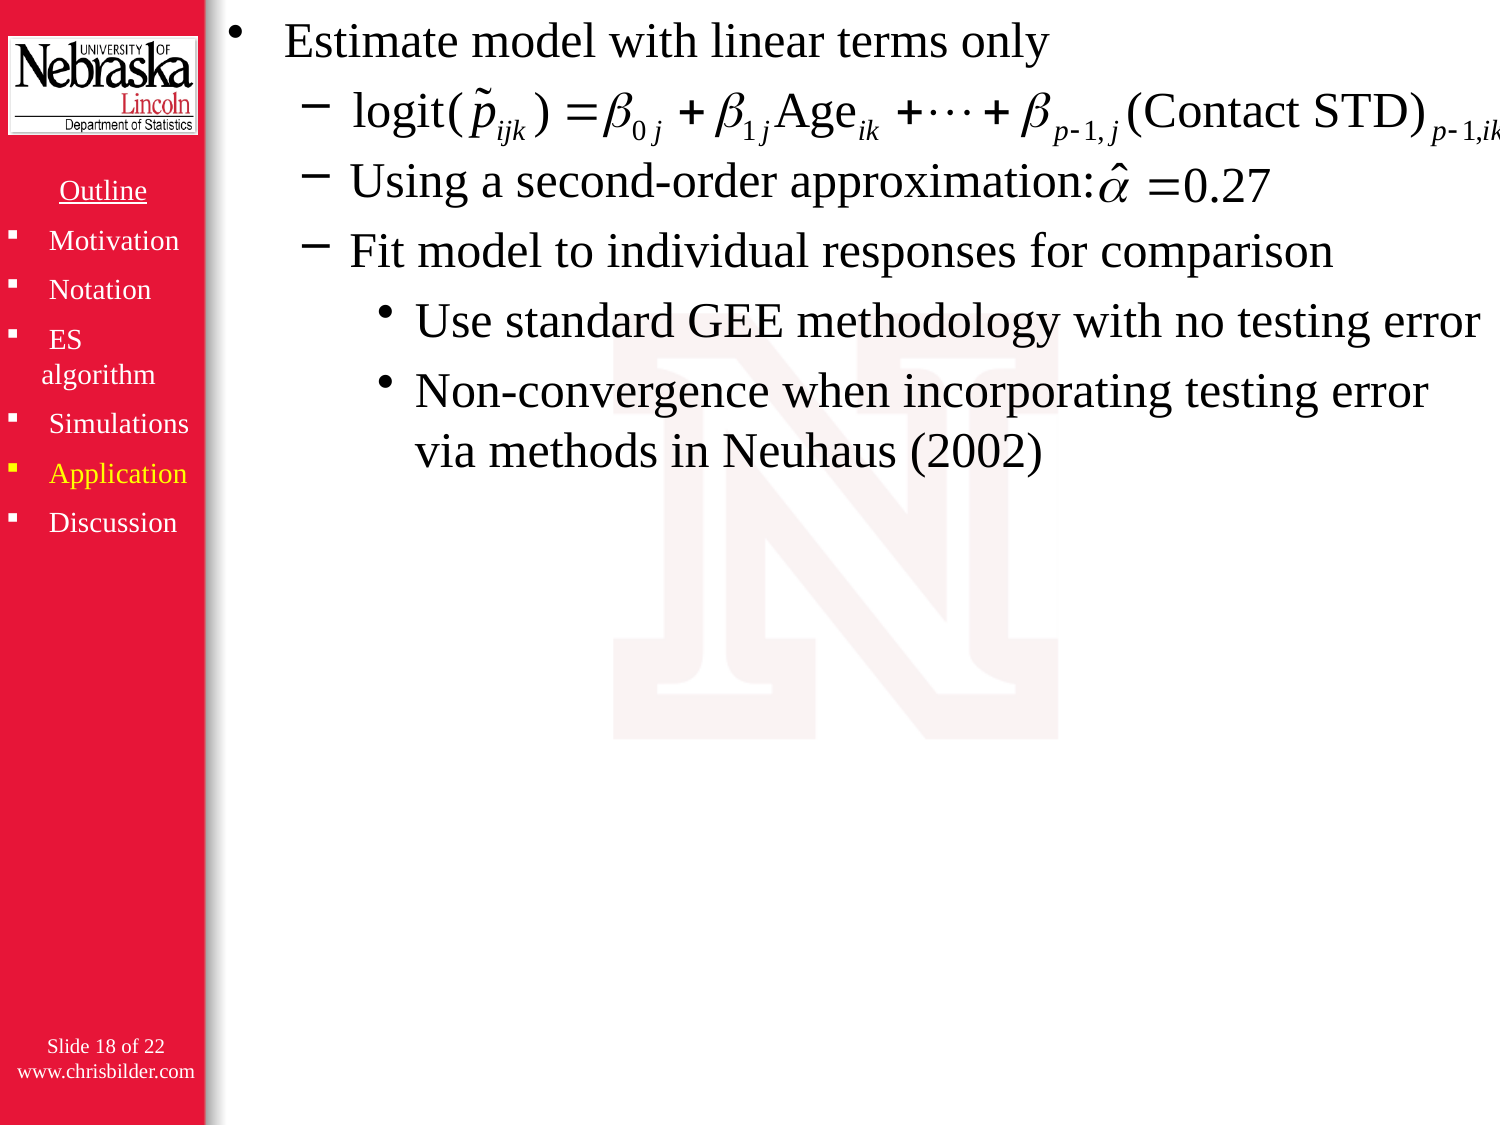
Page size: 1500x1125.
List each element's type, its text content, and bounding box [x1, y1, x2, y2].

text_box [1095, 161, 1276, 209]
list Estimate model with linear terms only Using a second-order approximation: Fit model to individual responses for comparison Use standard GEE methodology with no testing error Non-convergence when incorporating testing error via methods in Neuhaus (2002) [212, 0, 1500, 1100]
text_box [349, 82, 1500, 153]
picture [0, 0, 1500, 1125]
text_box Outline Motivation Notation ES algorithm Simulations Application Discussion [5, 171, 201, 539]
